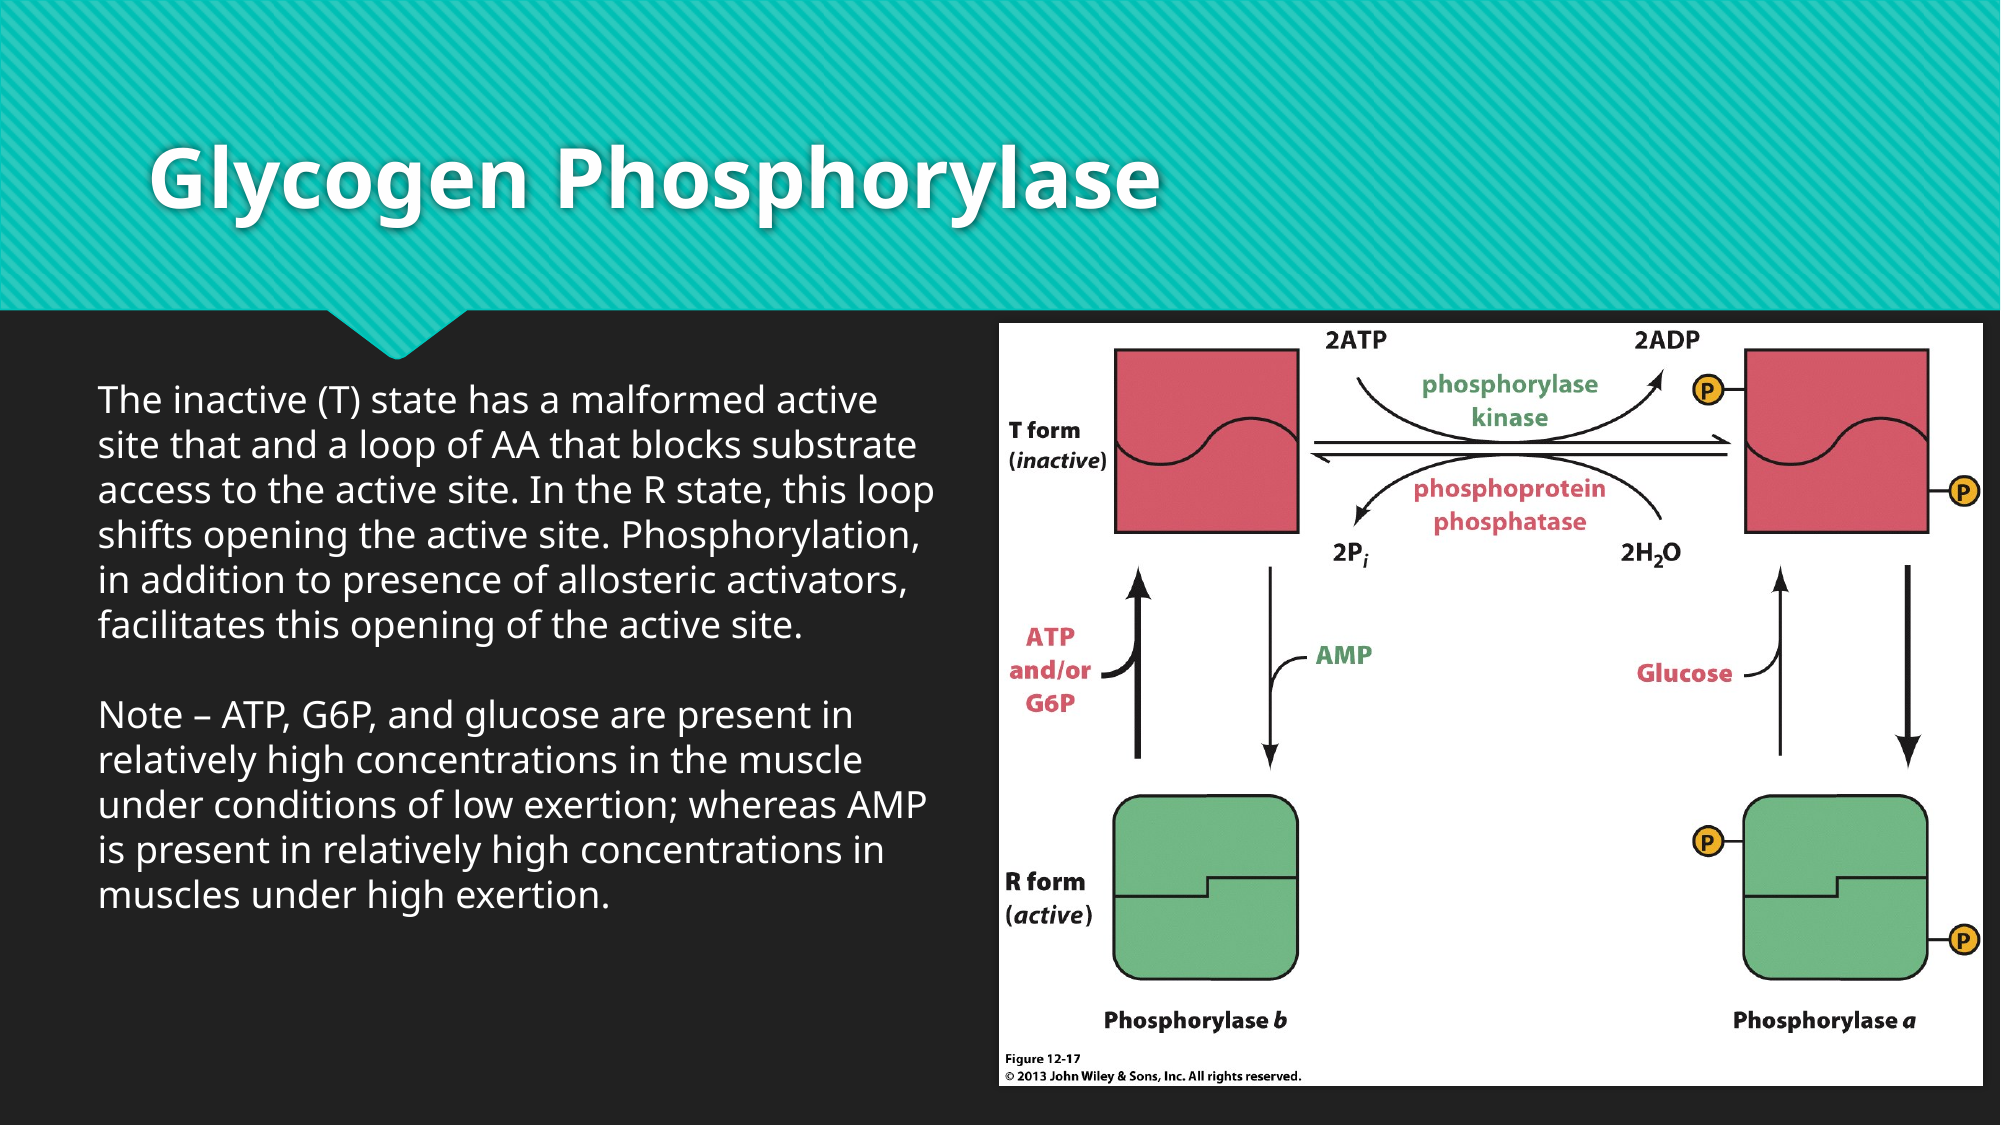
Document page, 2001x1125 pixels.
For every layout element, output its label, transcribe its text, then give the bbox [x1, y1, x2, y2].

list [999, 323, 1983, 1086]
title Glycogen Phosphorylase [132, 73, 1868, 233]
text_box The inactive (T) state has a malformed active site that and a loop of AA that blocks substrate access to the active site. In the R state, this loop shifts opening the active site. Phosphorylation, in addition to presence of allosteric activators, facilitates this opening of the active site. Note – ATP, G6P, and glucose are present in relatively high concentrations in the muscle under conditions of low exertion; whereas AMP is present in relatively high concentrations in muscles under high exertion. [82, 368, 965, 923]
